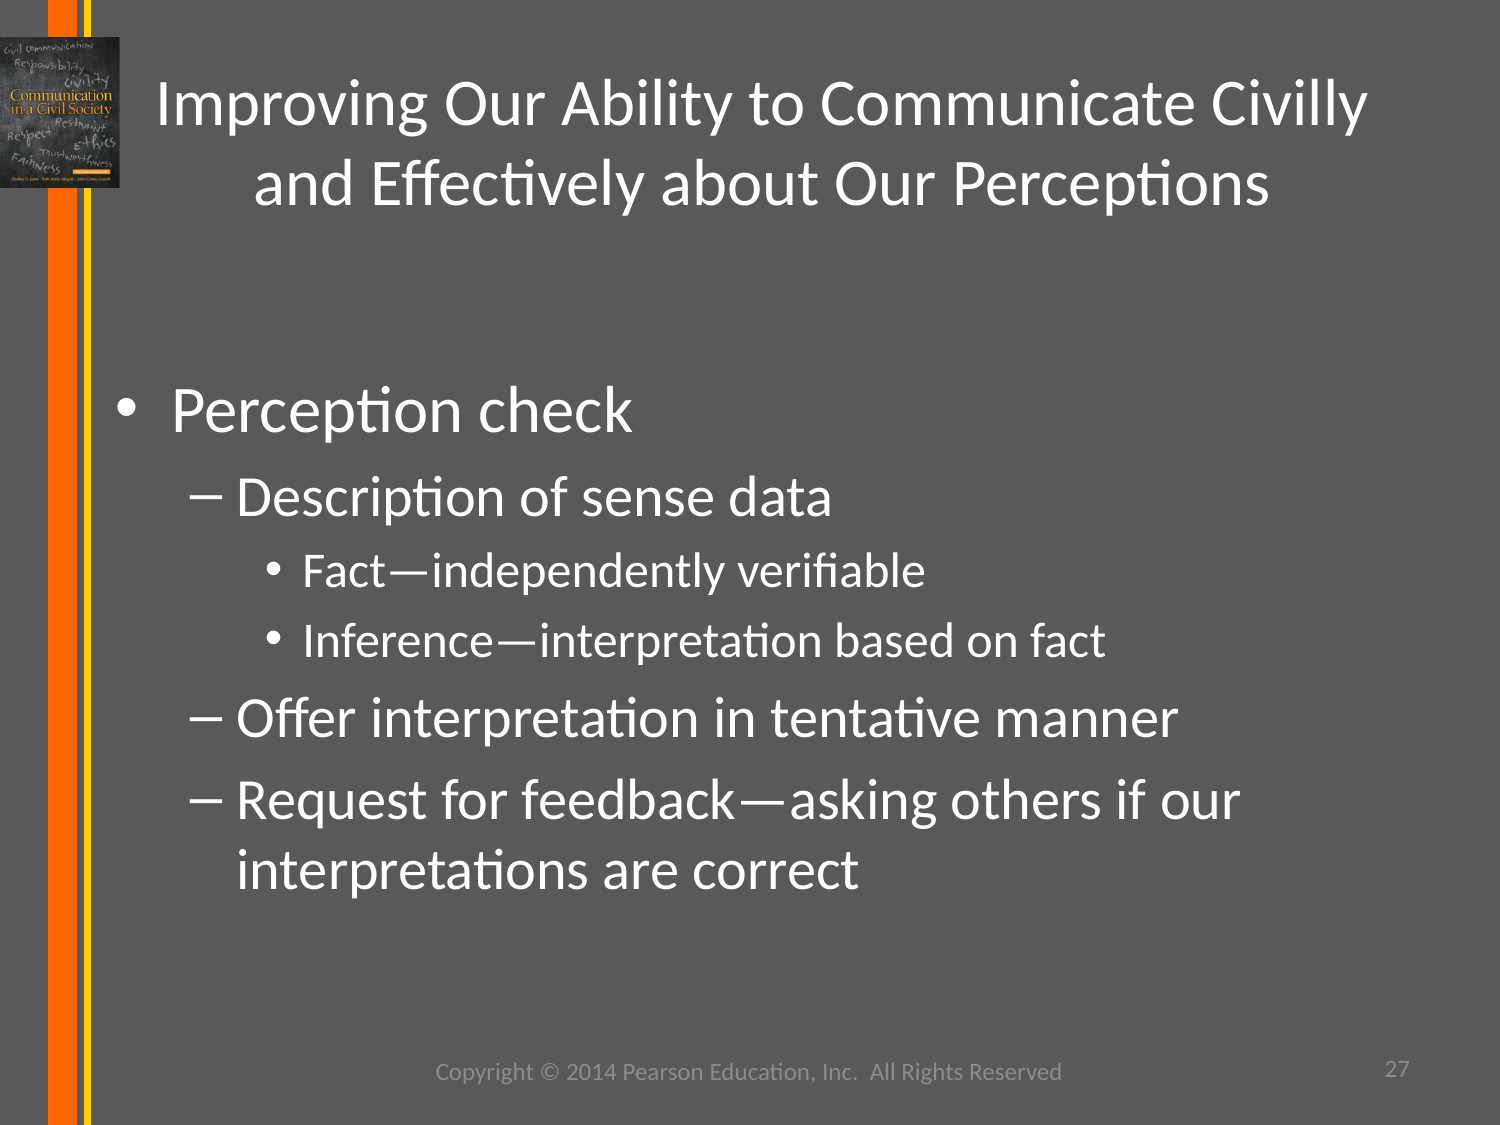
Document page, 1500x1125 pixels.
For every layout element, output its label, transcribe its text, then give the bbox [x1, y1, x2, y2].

picture [0, 37, 120, 188]
title Improving Our Ability to Communicate Civilly and Effectively about Our Perceptions [99, 44, 1426, 233]
list Perception check Description of sense data Fact—independently verifiable Inference—interpretation based on fact Offer interpretation in tentative manner Request for feedback—asking others if our interpretations are correct [99, 262, 1426, 1006]
slide_number 27 [1074, 1037, 1425, 1098]
footer Copyright © 2014 Pearson Education, Inc. All Rights Reserved [75, 1037, 1425, 1103]
